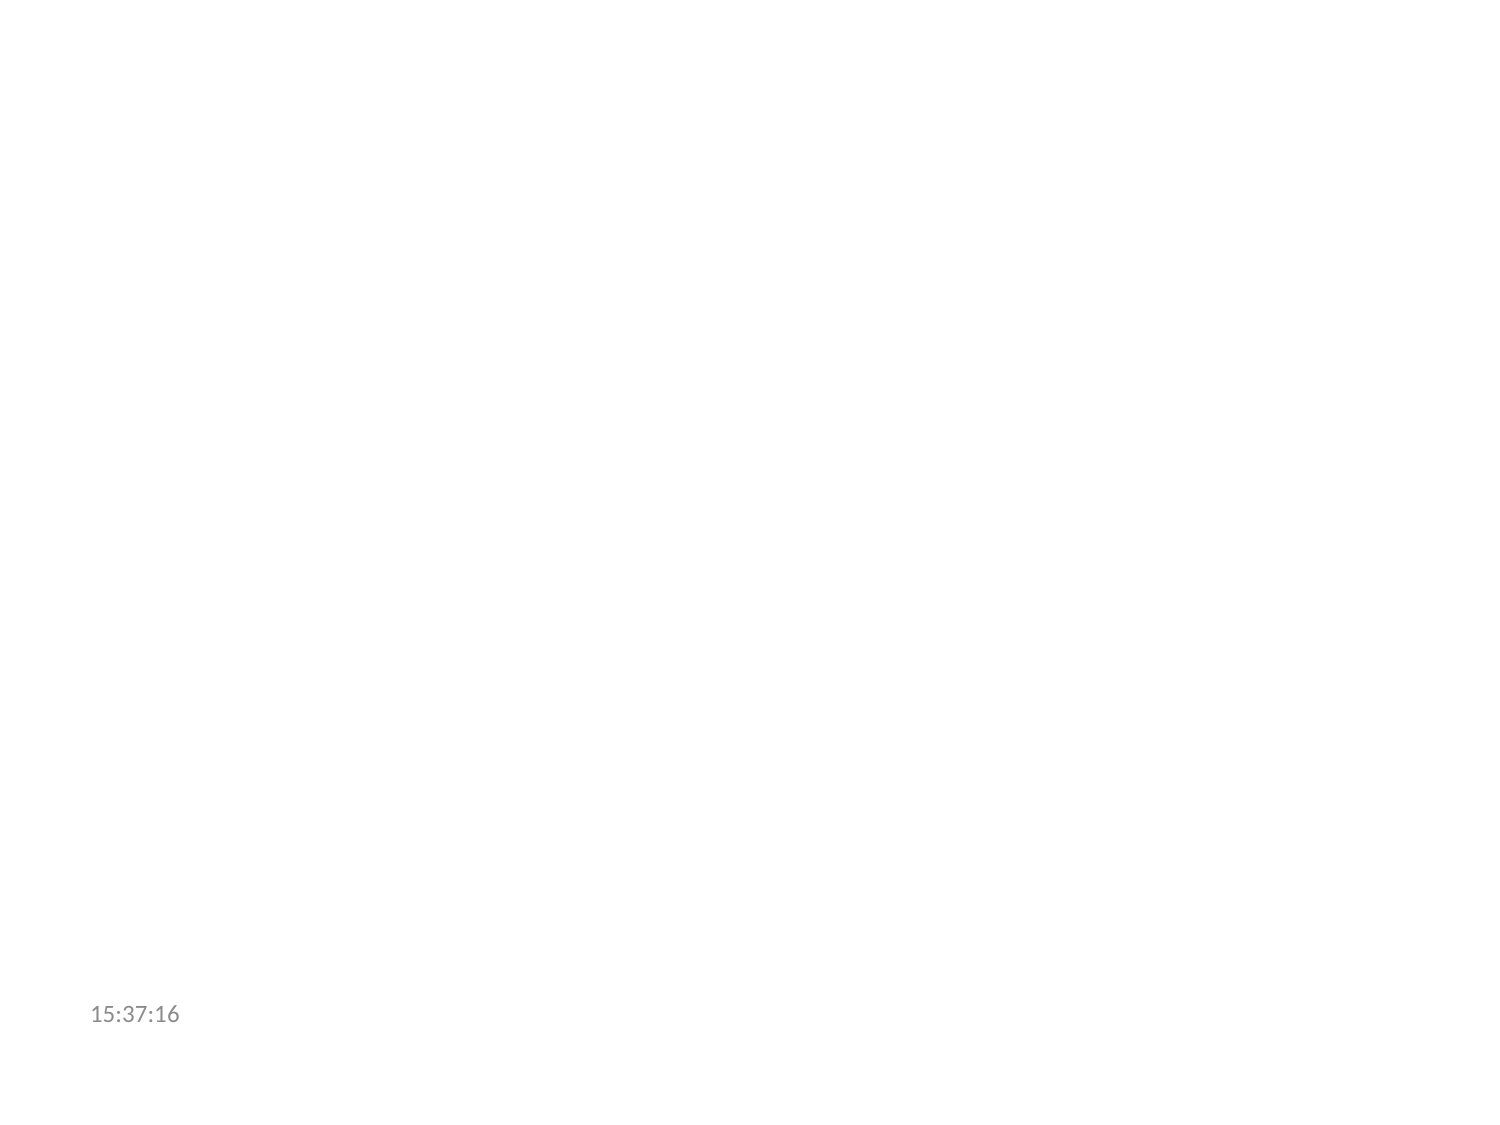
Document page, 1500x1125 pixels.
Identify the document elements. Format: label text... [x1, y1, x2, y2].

text_box 15:35:09 [75, 982, 425, 1043]
